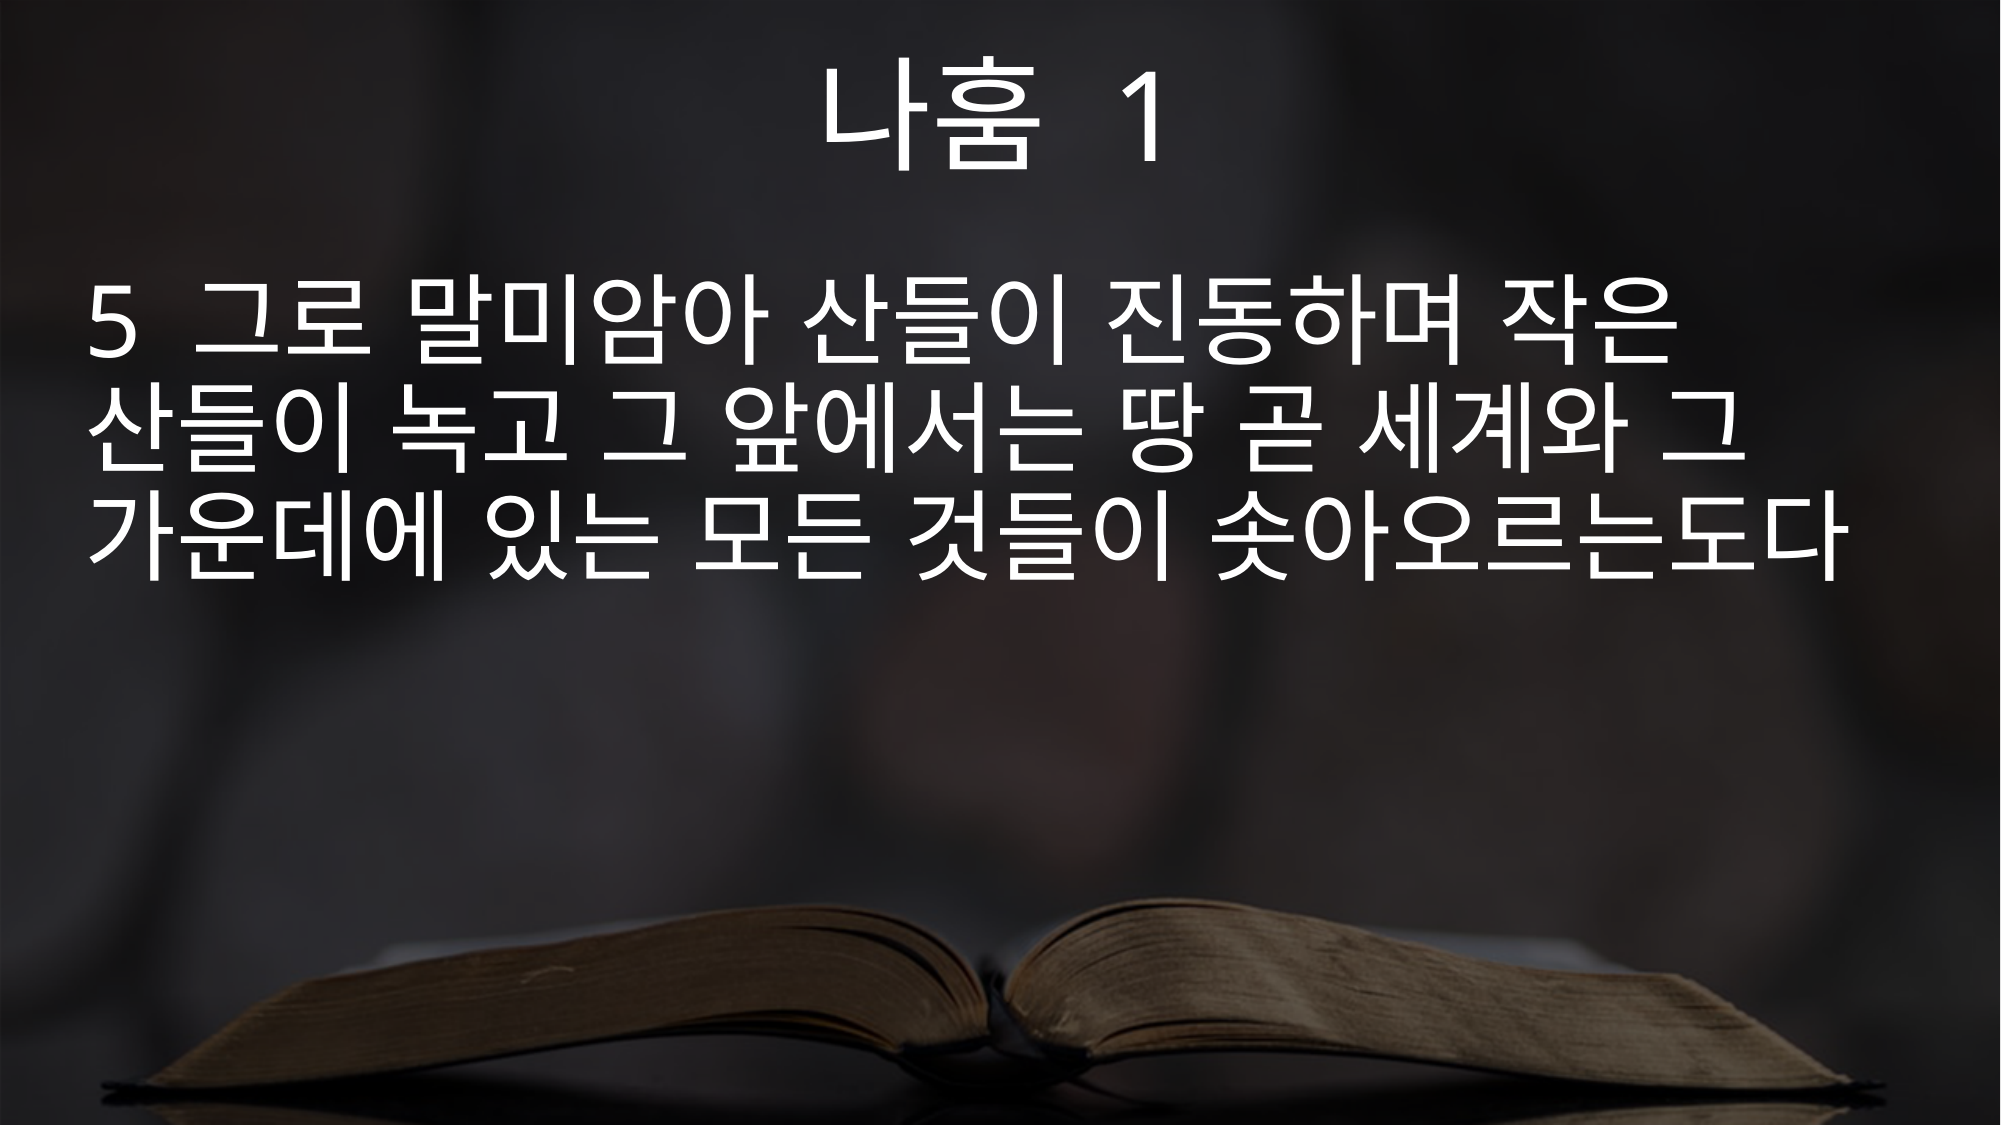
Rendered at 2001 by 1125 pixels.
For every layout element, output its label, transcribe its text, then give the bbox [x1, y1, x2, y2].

footer 나훔 1 [0, 32, 2000, 192]
picture [0, 0, 2001, 1125]
list 5 그로 말미암아 산들이 진동하며 작은 산들이 녹고 그 앞에서는 땅 곧 세계와 그 가운데에 있는 모든 것들이 솟아오르는도다 [69, 263, 1953, 423]
